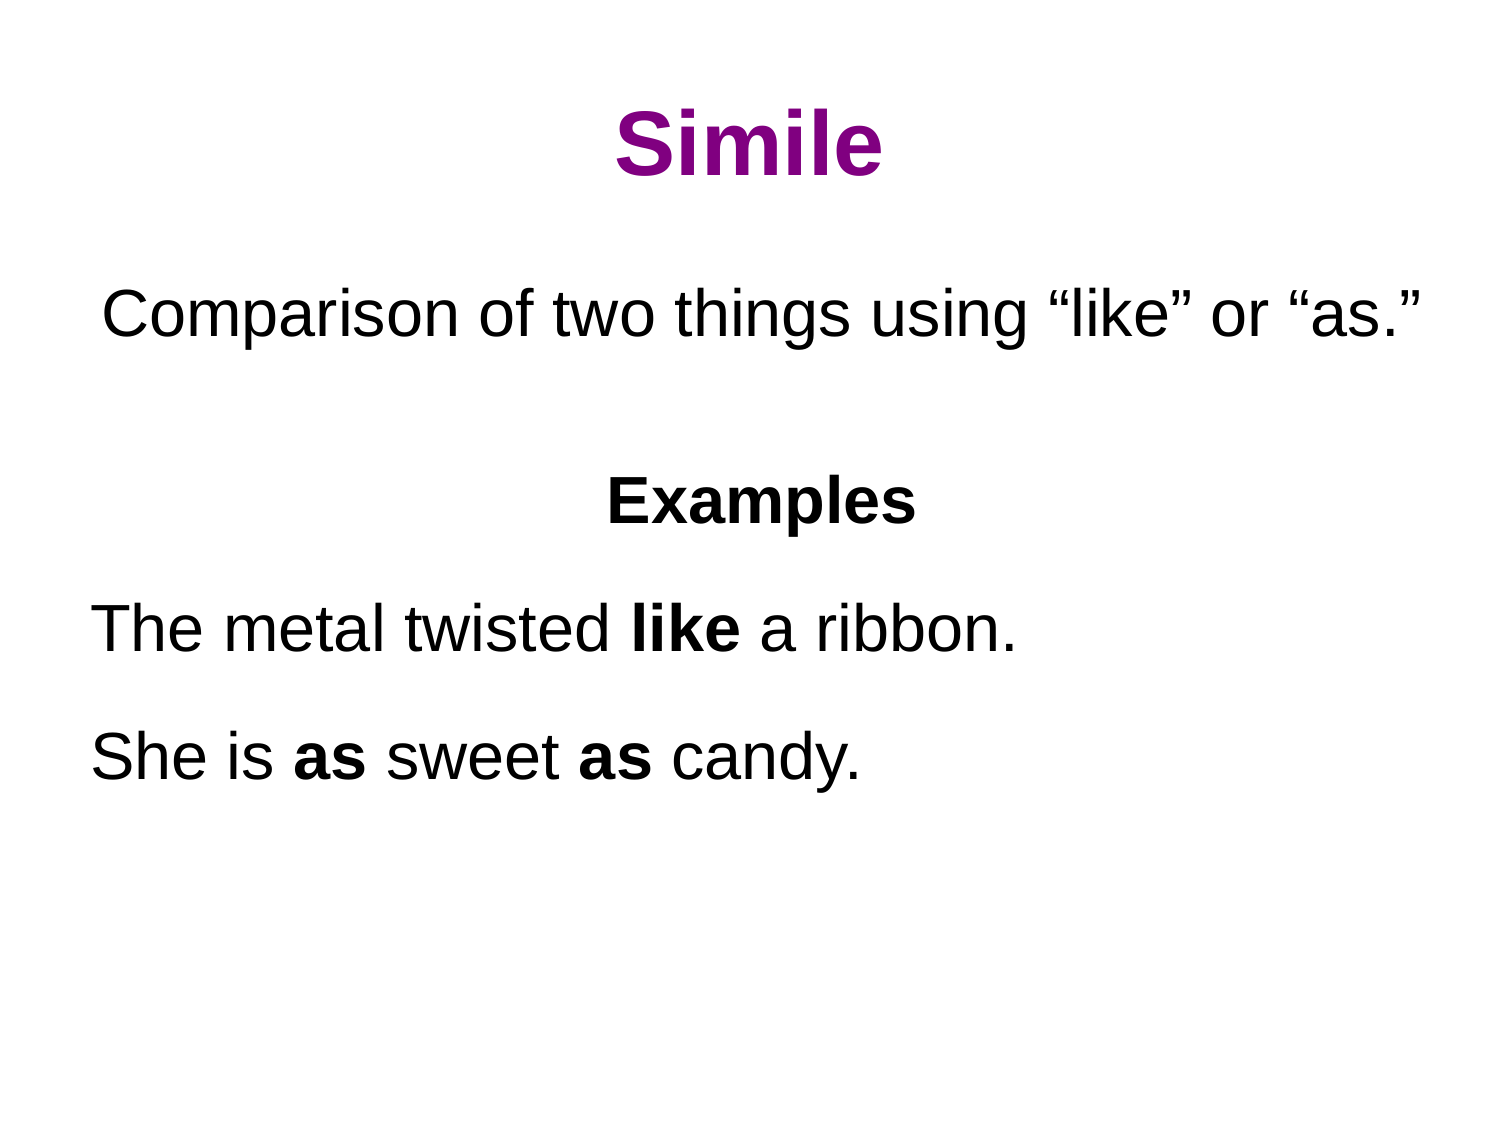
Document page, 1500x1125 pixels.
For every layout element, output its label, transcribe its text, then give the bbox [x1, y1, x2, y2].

title Simile [74, 44, 1426, 233]
list Comparison of two things using “like” or “as.” Examples The metal twisted like a ribbon. She is as sweet as candy. [74, 262, 1451, 1125]
